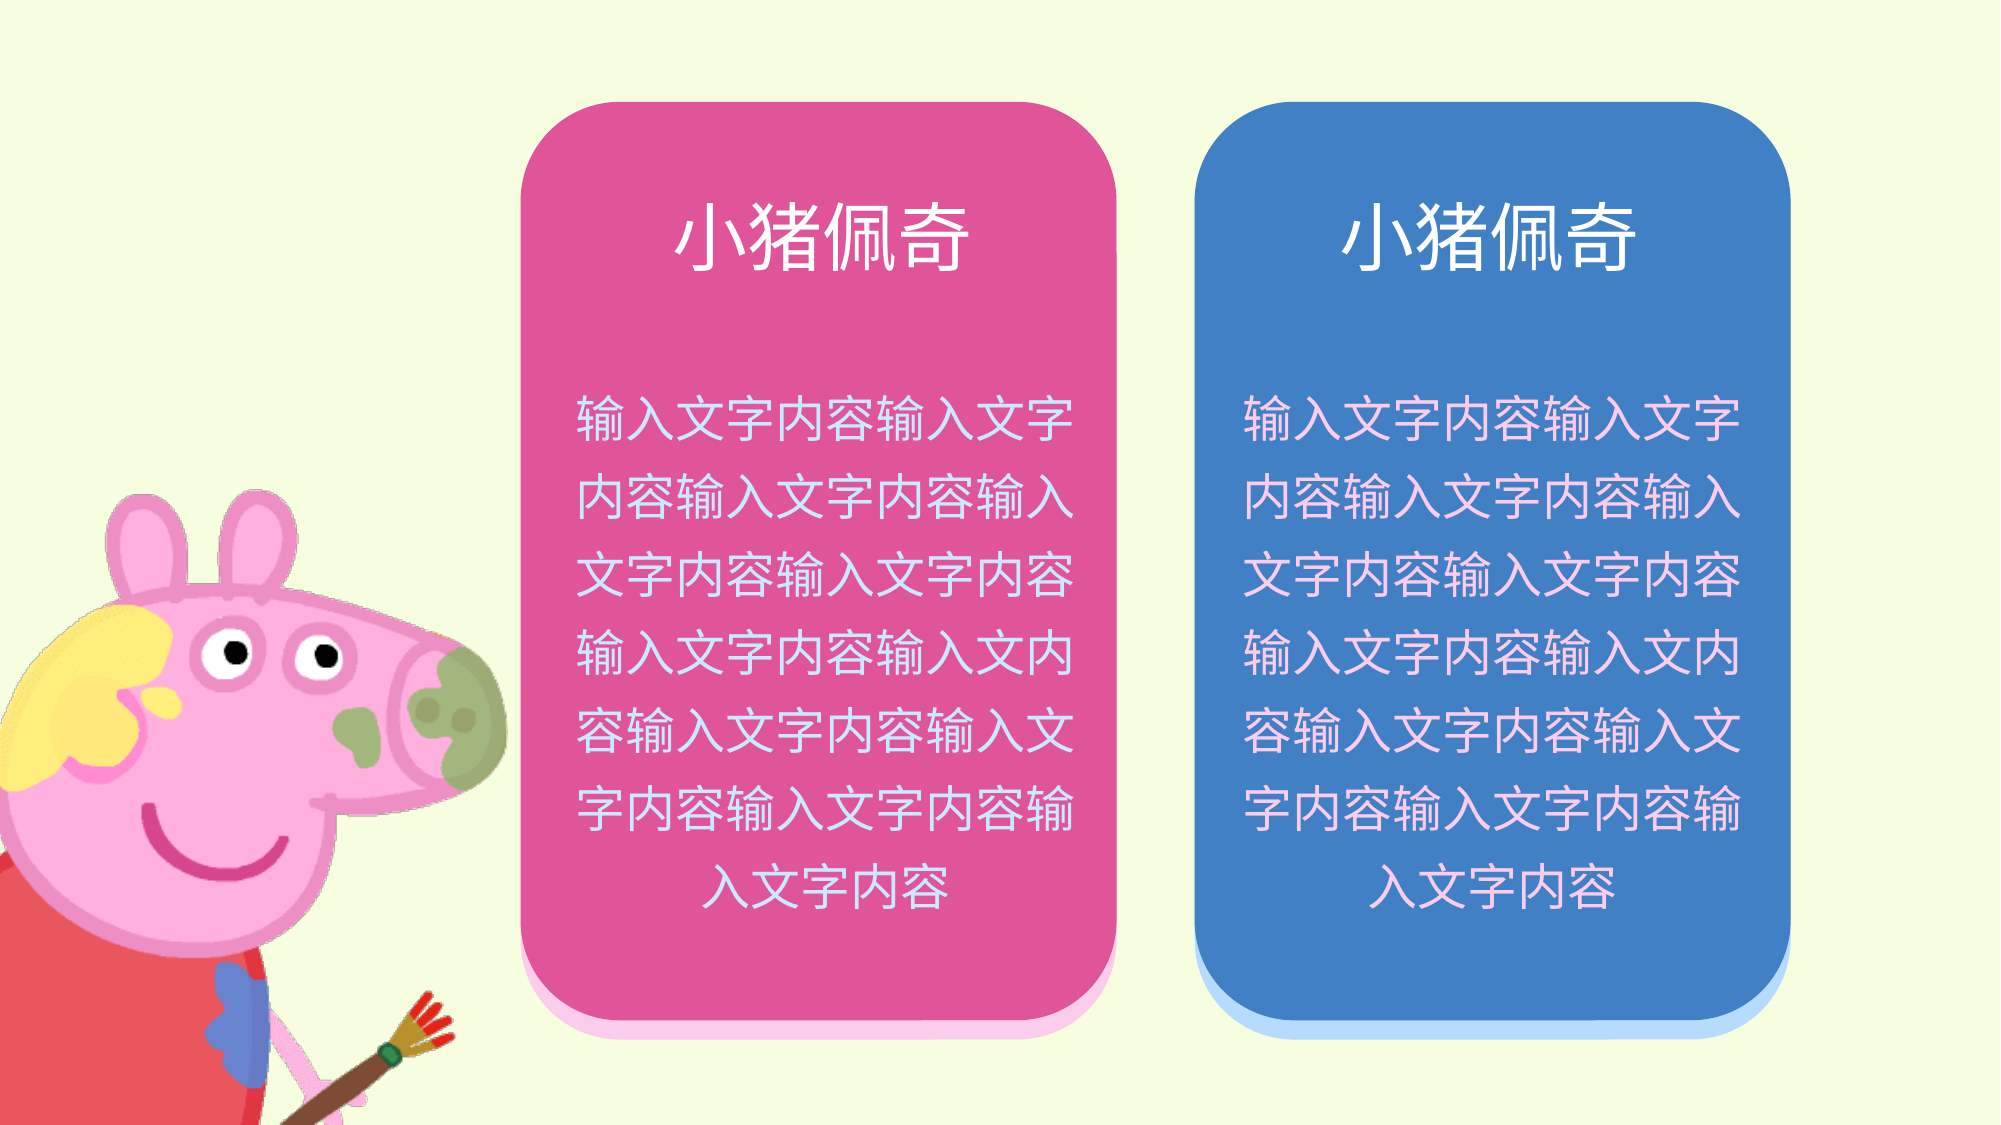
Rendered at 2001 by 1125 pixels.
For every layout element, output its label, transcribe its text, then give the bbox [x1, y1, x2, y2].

text_box 输入文字内容输入文字内容输入文字内容输入文字内容输入文字内容输入文字内容输入文内容输入文字内容输入文字内容输入文字内容输入文字内容 [559, 362, 1092, 923]
text_box [1193, 100, 1792, 1022]
text_box [571, 932, 1118, 1041]
text_box [1193, 930, 1792, 1041]
text_box [0, 0, 2000, 1125]
picture [0, 470, 571, 1125]
text_box [519, 100, 1118, 1022]
text_box 输入文字内容输入文字内容输入文字内容输入文字内容输入文字内容输入文字内容输入文内容输入文字内容输入文字内容输入文字内容输入文字内容 [1226, 362, 1759, 923]
text_box 小猪佩奇 [1316, 182, 1663, 288]
text_box 小猪佩奇 [648, 182, 996, 288]
